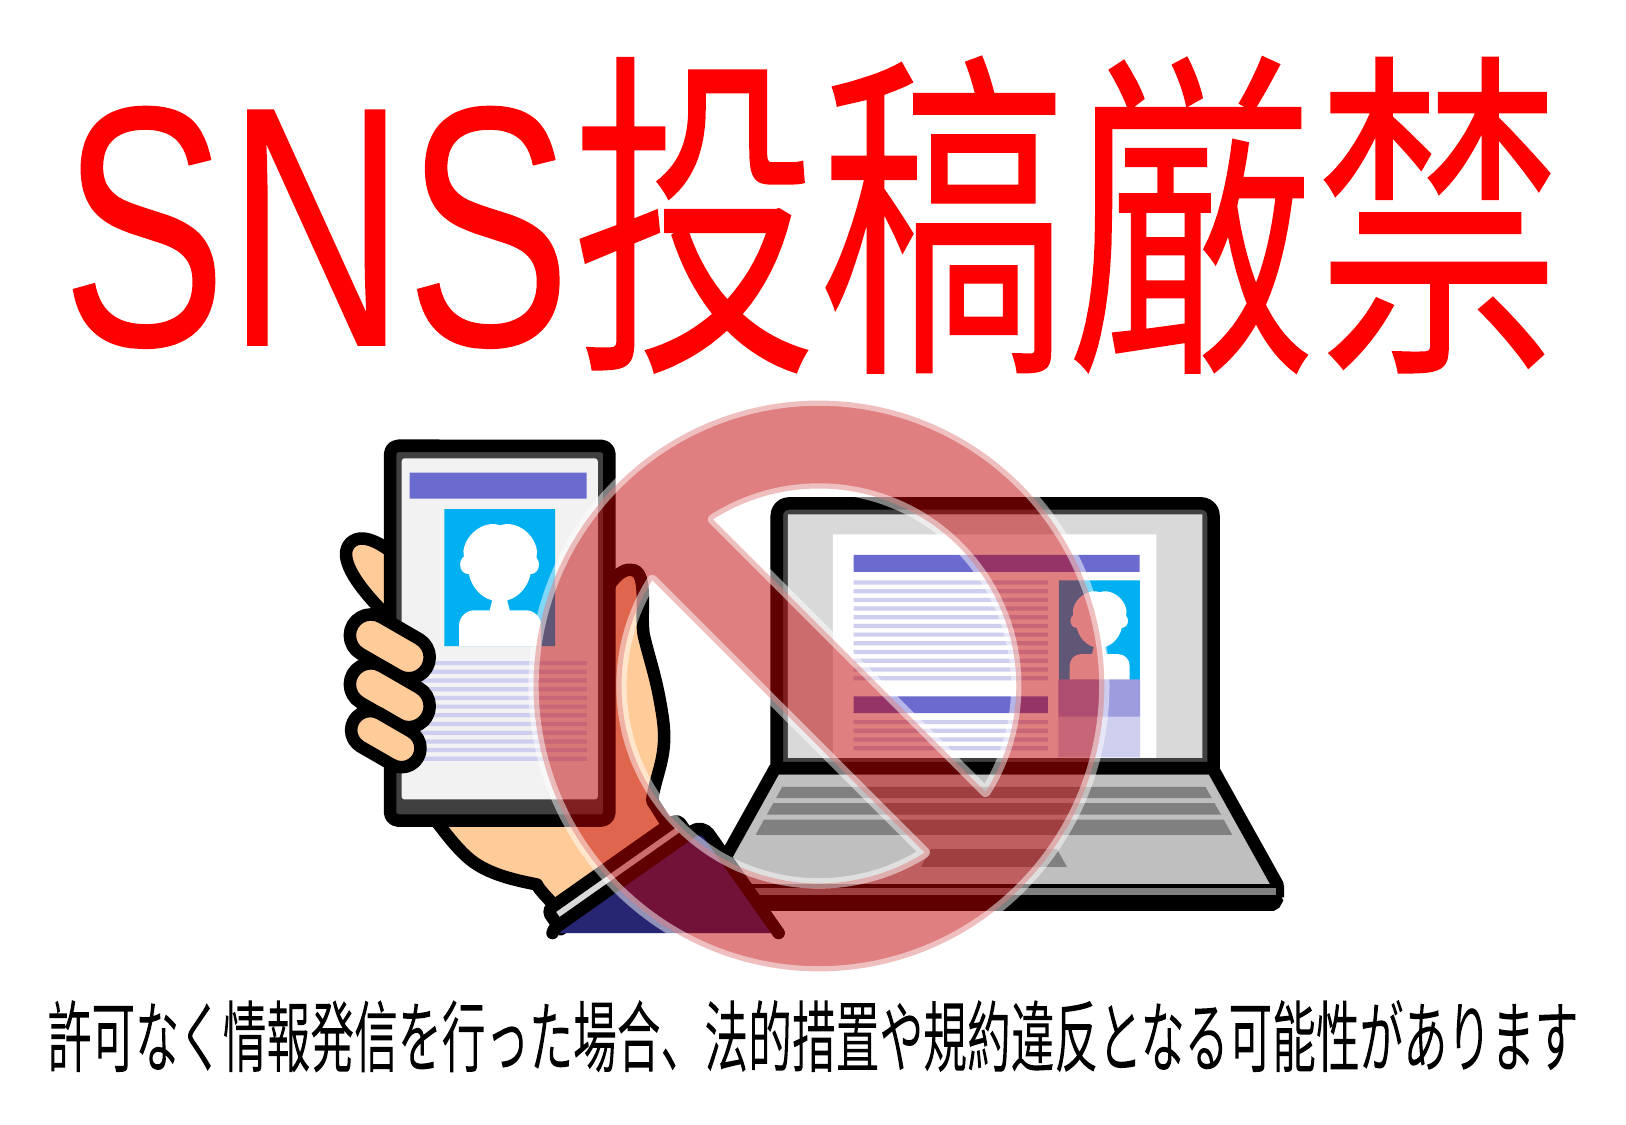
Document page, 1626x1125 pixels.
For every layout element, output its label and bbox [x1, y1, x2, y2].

text_box [346, 400, 1279, 972]
